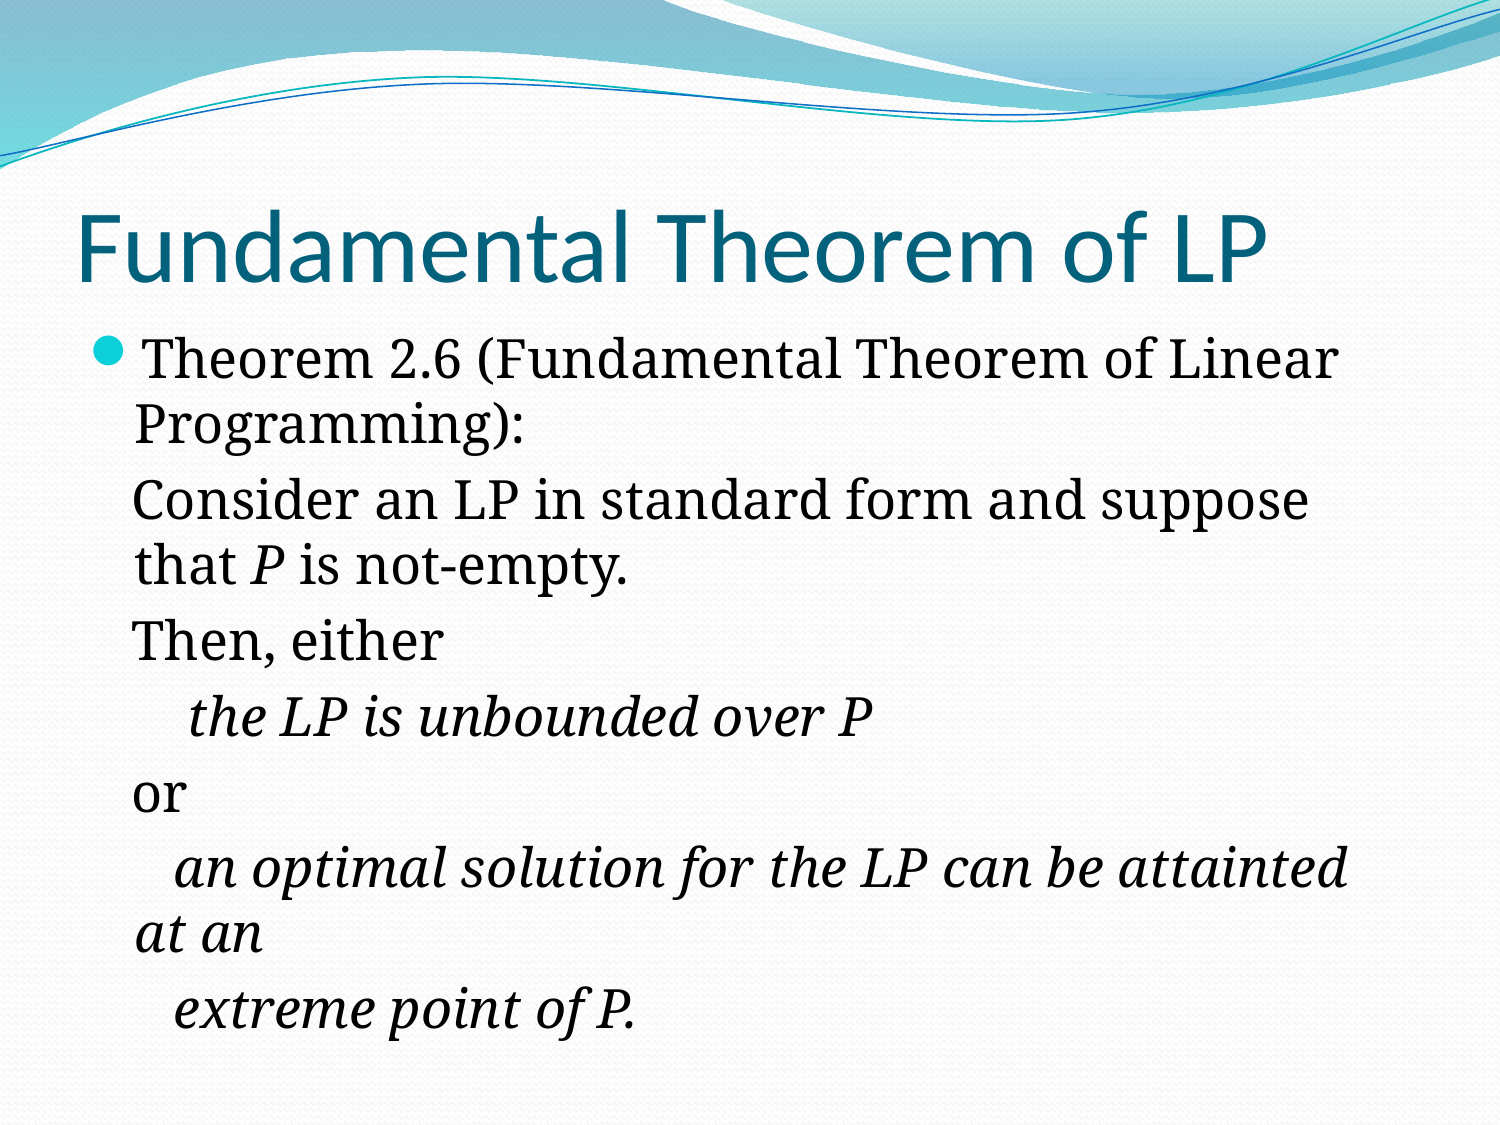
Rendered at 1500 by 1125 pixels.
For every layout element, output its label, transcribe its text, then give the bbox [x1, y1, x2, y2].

list Theorem 2.6 (Fundamental Theorem of Linear Programming): Consider an LP in standard form and suppose that P is not-empty. Then, either the LP is unbounded over P or an optimal solution for the LP can be attainted at an extreme point of P. [75, 317, 1410, 1038]
title Fundamental Theorem of LP [75, 115, 1425, 303]
